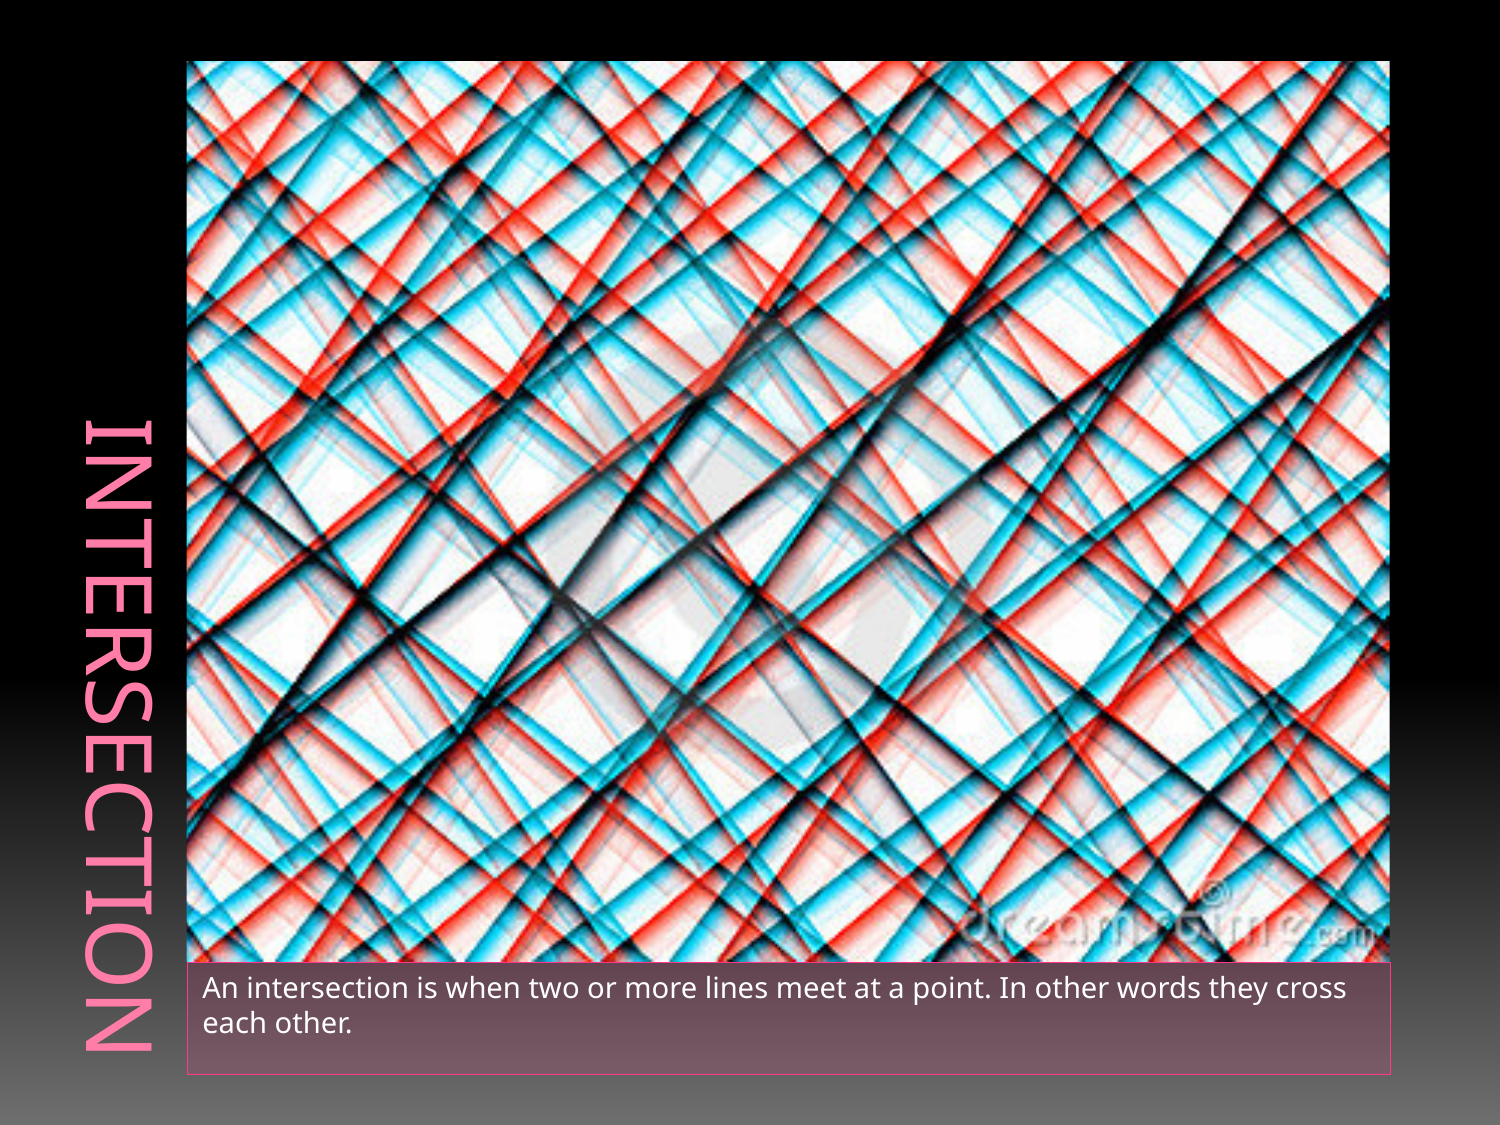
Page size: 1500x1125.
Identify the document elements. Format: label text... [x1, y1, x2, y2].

list An intersection is when two or more lines meet at a point. In other words they cross each other. [187, 962, 1391, 1075]
title Intersection [36, 24, 186, 1075]
picture [186, 61, 1390, 962]
